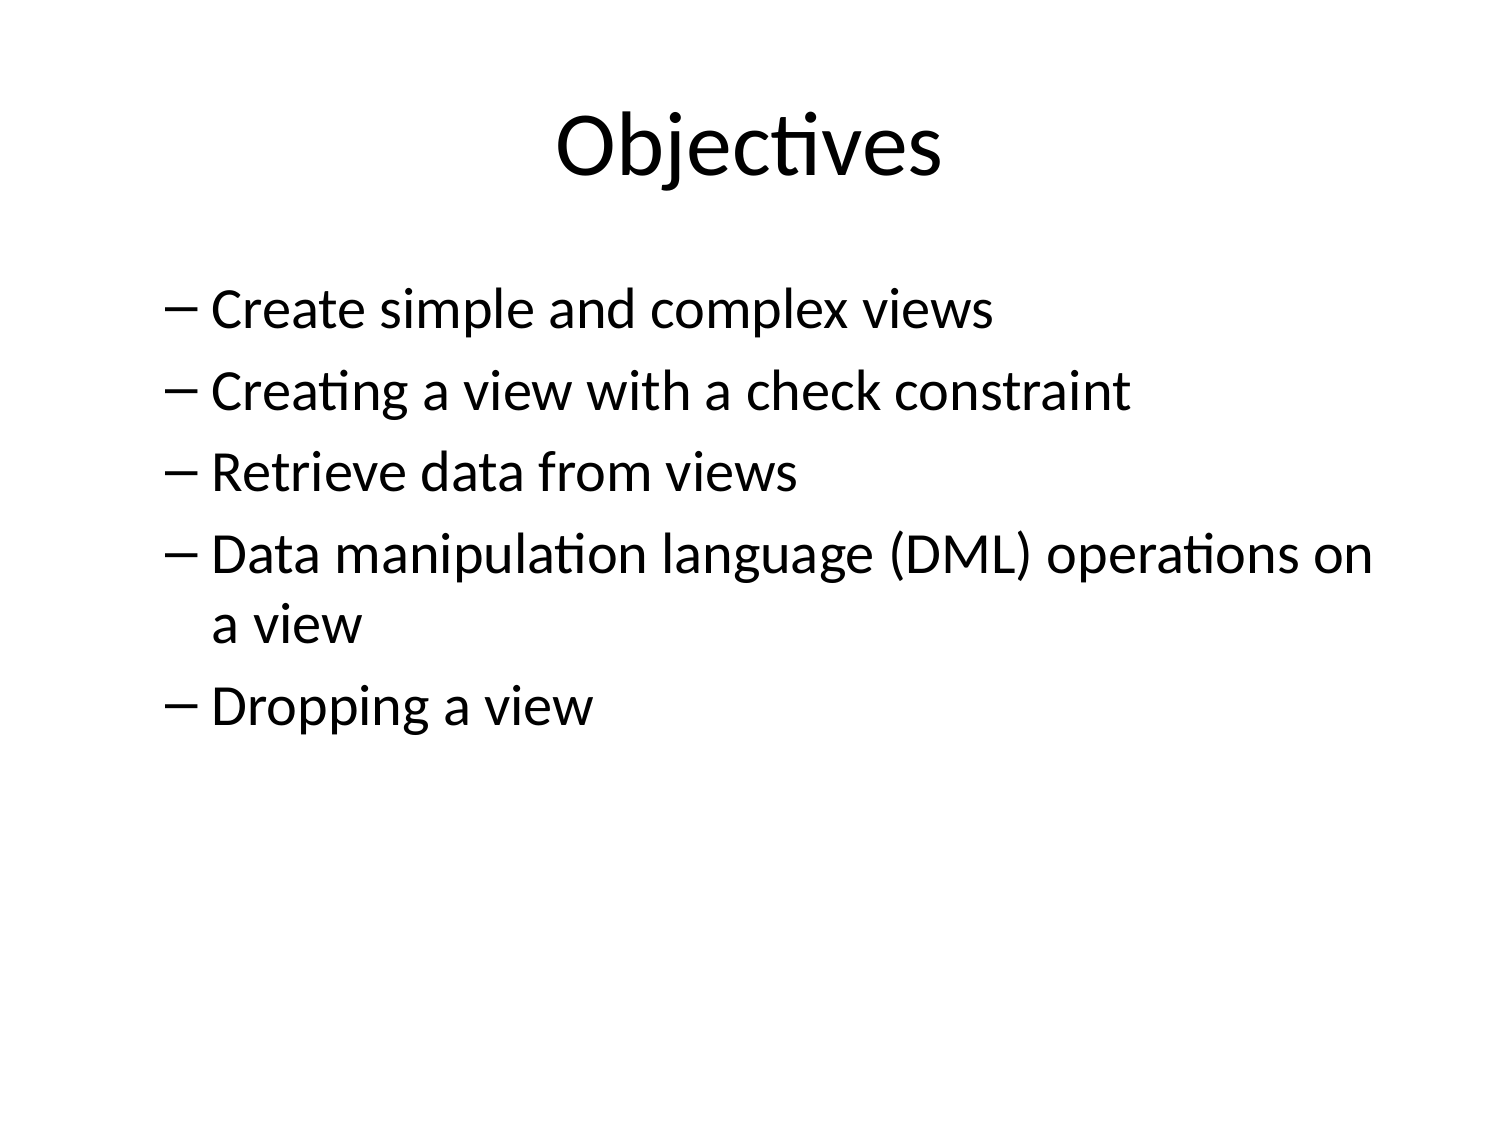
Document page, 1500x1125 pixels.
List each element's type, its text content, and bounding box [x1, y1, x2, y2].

list Create simple and complex views Creating a view with a check constraint Retrieve data from views Data manipulation language (DML) operations on a view Dropping a view [75, 262, 1425, 1005]
title Objectives [75, 45, 1425, 233]
